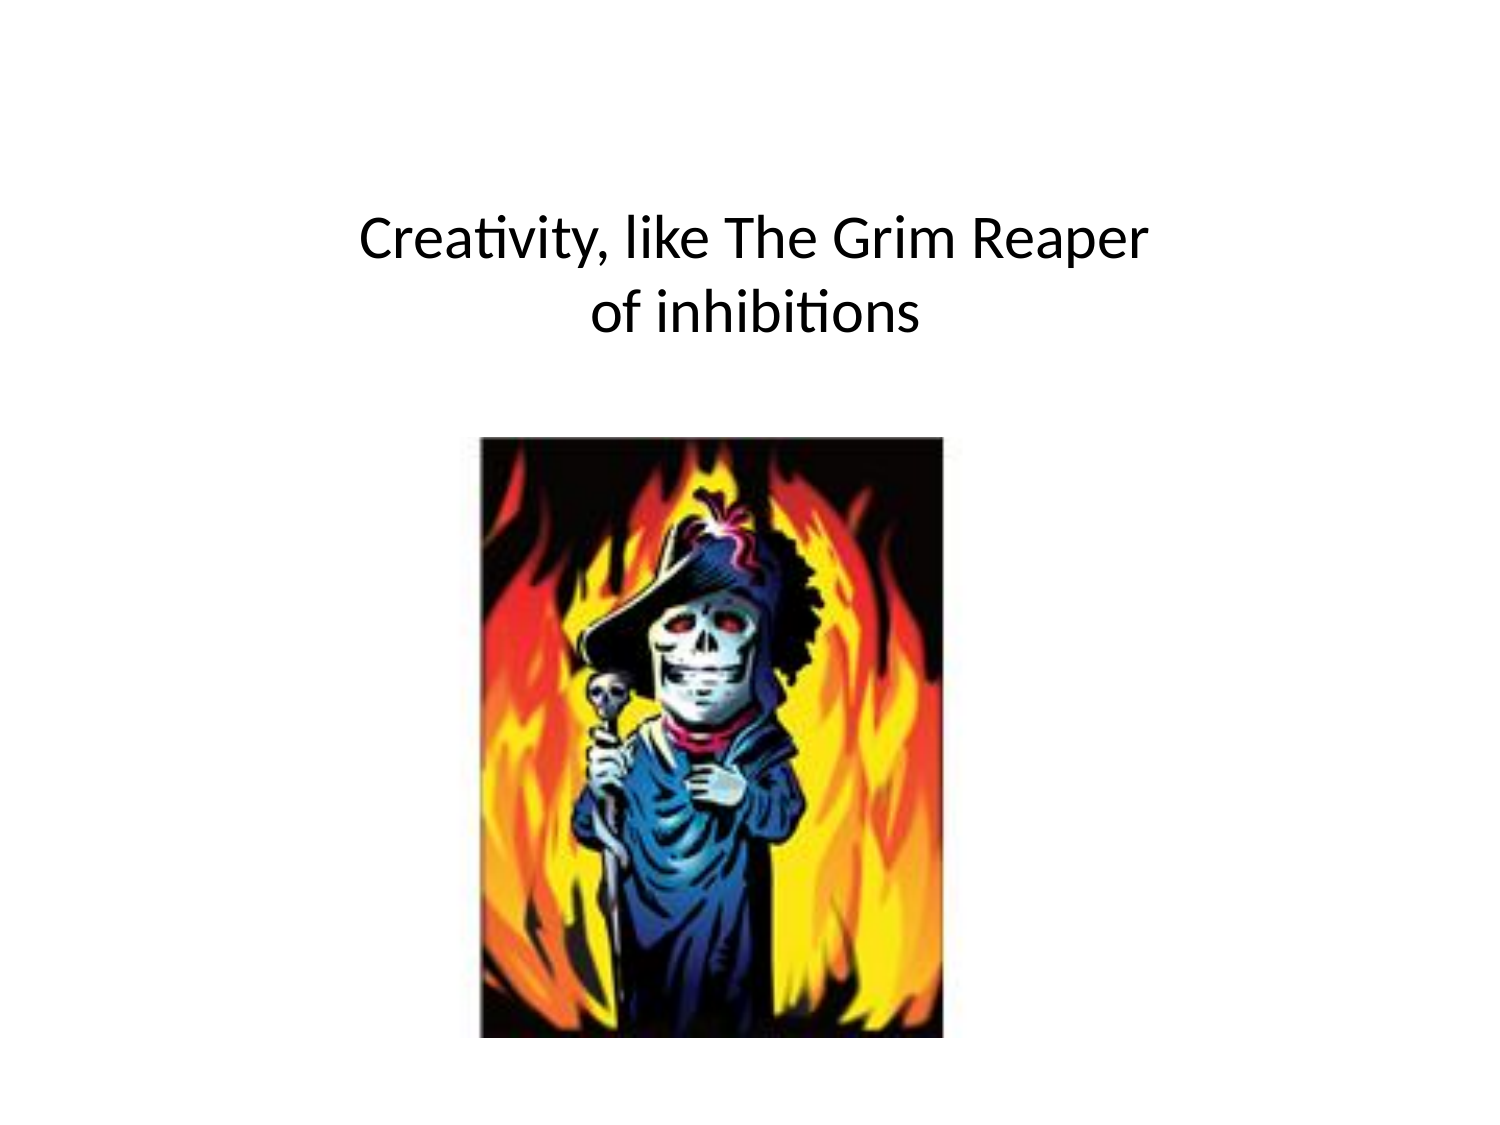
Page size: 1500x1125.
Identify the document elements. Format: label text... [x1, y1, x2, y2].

title Creativity, like The Grim Reaper of inhibitions [125, 187, 1400, 429]
picture [412, 437, 1013, 1038]
